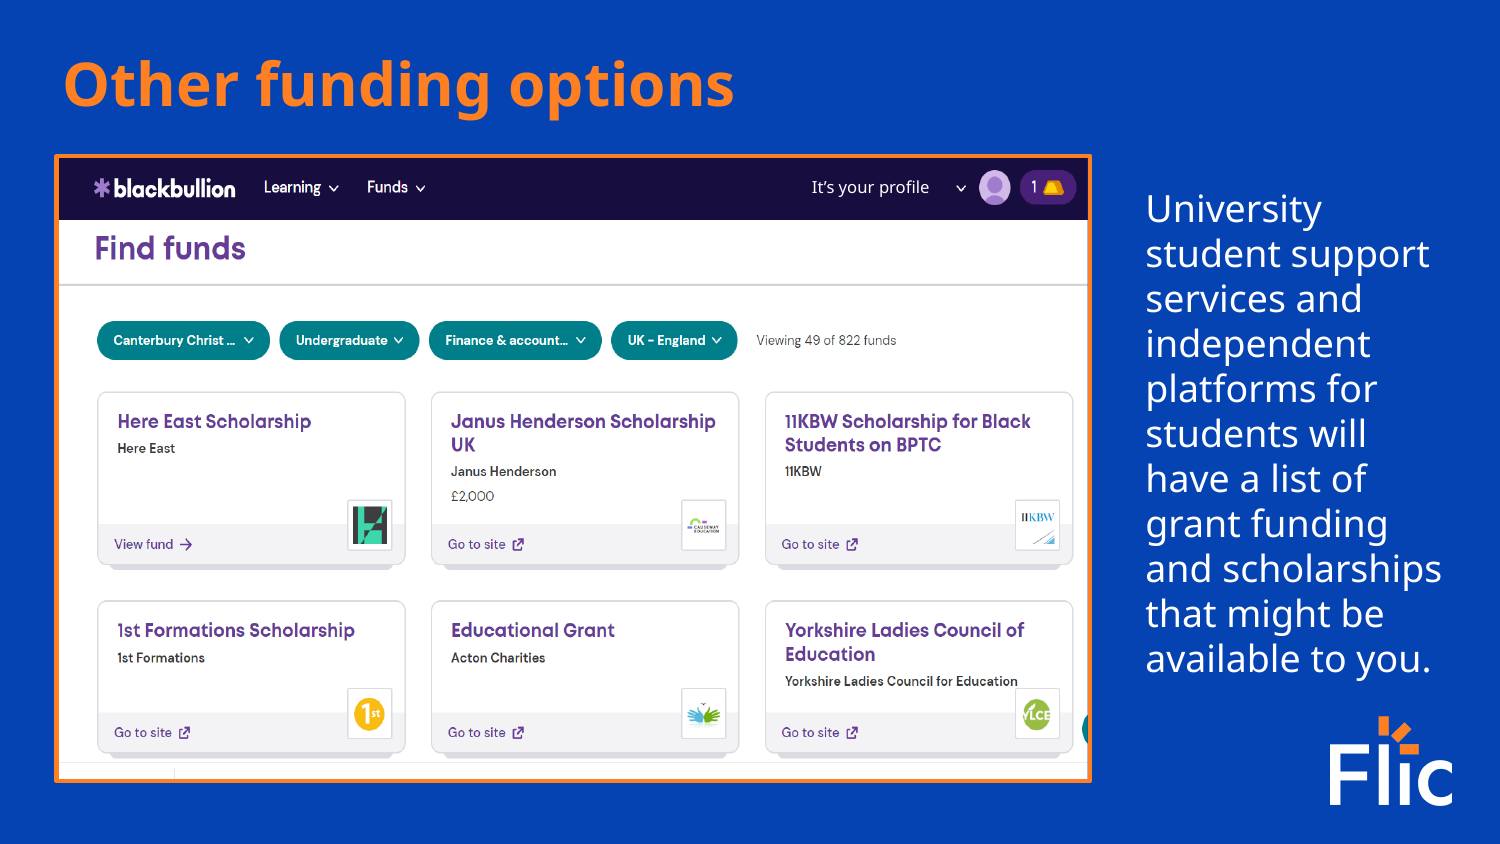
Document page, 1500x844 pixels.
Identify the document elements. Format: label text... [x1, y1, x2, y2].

text_box University student support services and independent platforms for students will have a list of grant funding and scholarships that might be available to you. [1130, 169, 1463, 695]
picture [58, 158, 1088, 779]
title Other funding options [47, 39, 1336, 125]
picture [1330, 716, 1452, 806]
